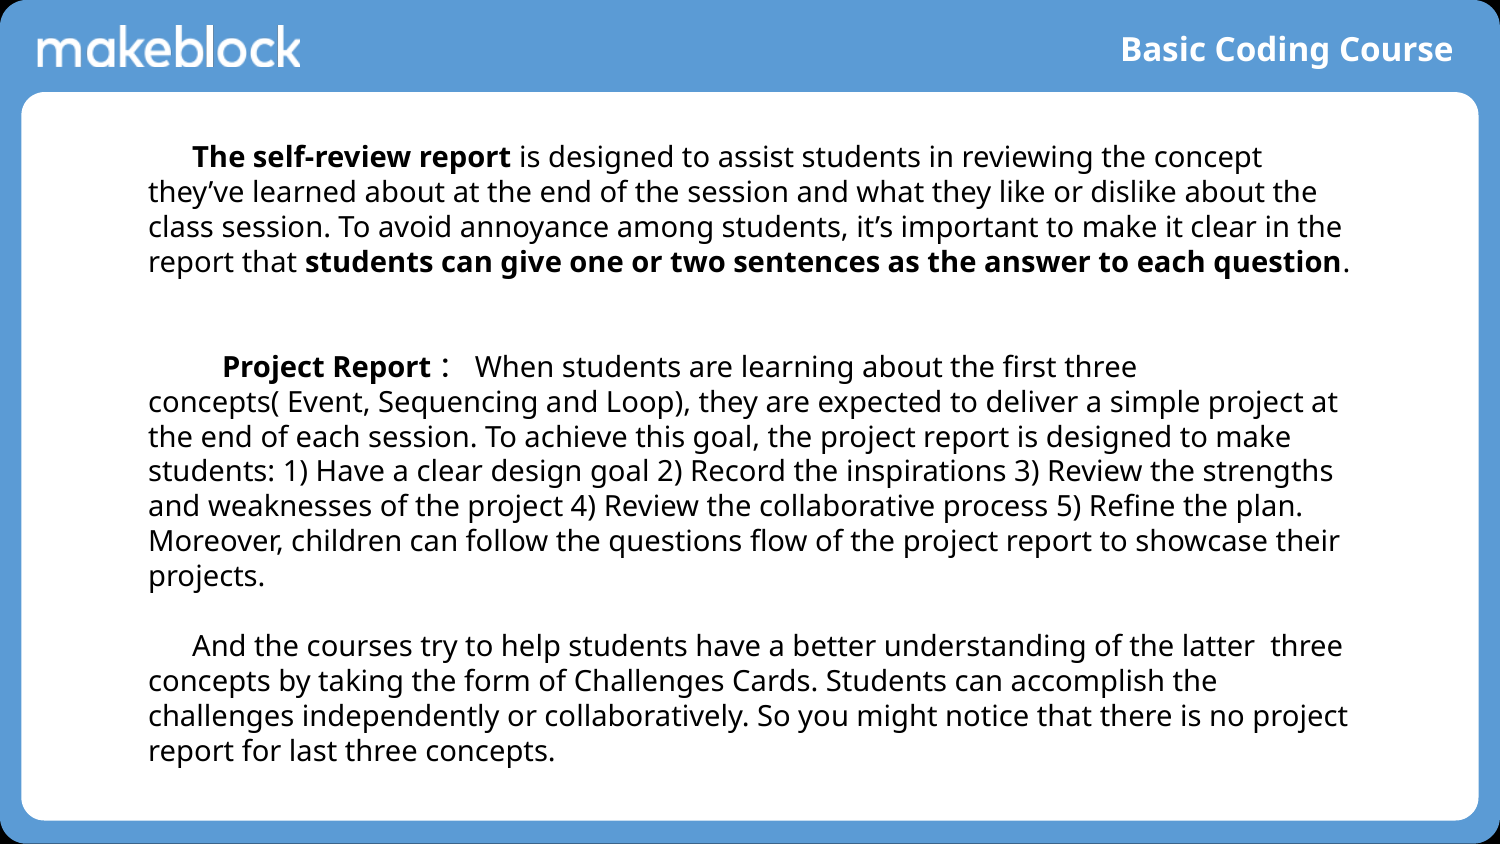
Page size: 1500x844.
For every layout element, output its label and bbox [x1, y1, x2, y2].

text_box [0, 0, 1500, 844]
